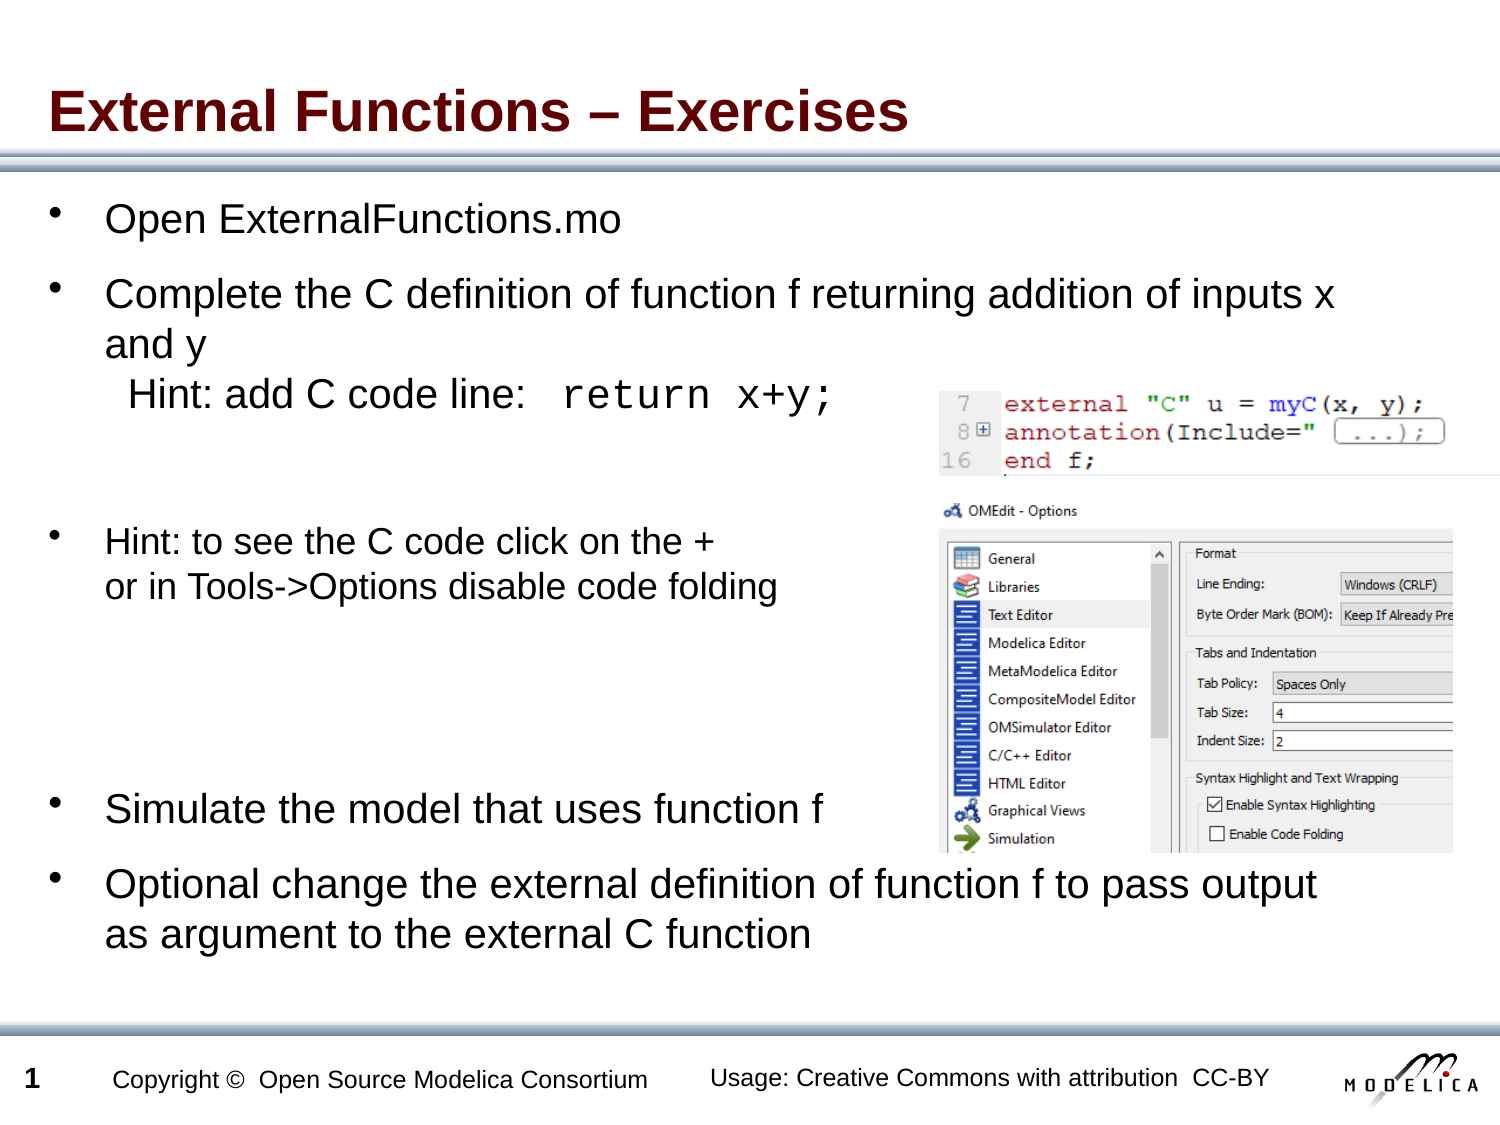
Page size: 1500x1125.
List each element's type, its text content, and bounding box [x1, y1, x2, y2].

picture [938, 502, 1453, 854]
picture [1340, 1049, 1482, 1113]
list Open ExternalFunctions.mo Complete the C definition of function f returning addition of inputs x and y Hint: add C code line: return x+y; Hint: to see the C code click on the + or in Tools->Options disable code folding Simulate the model that uses function f Optional change the external definition of function f to pass output as argument to the external C function [33, 184, 1384, 1005]
picture [938, 391, 1500, 476]
title External Functions – Exercises [33, 66, 1474, 150]
